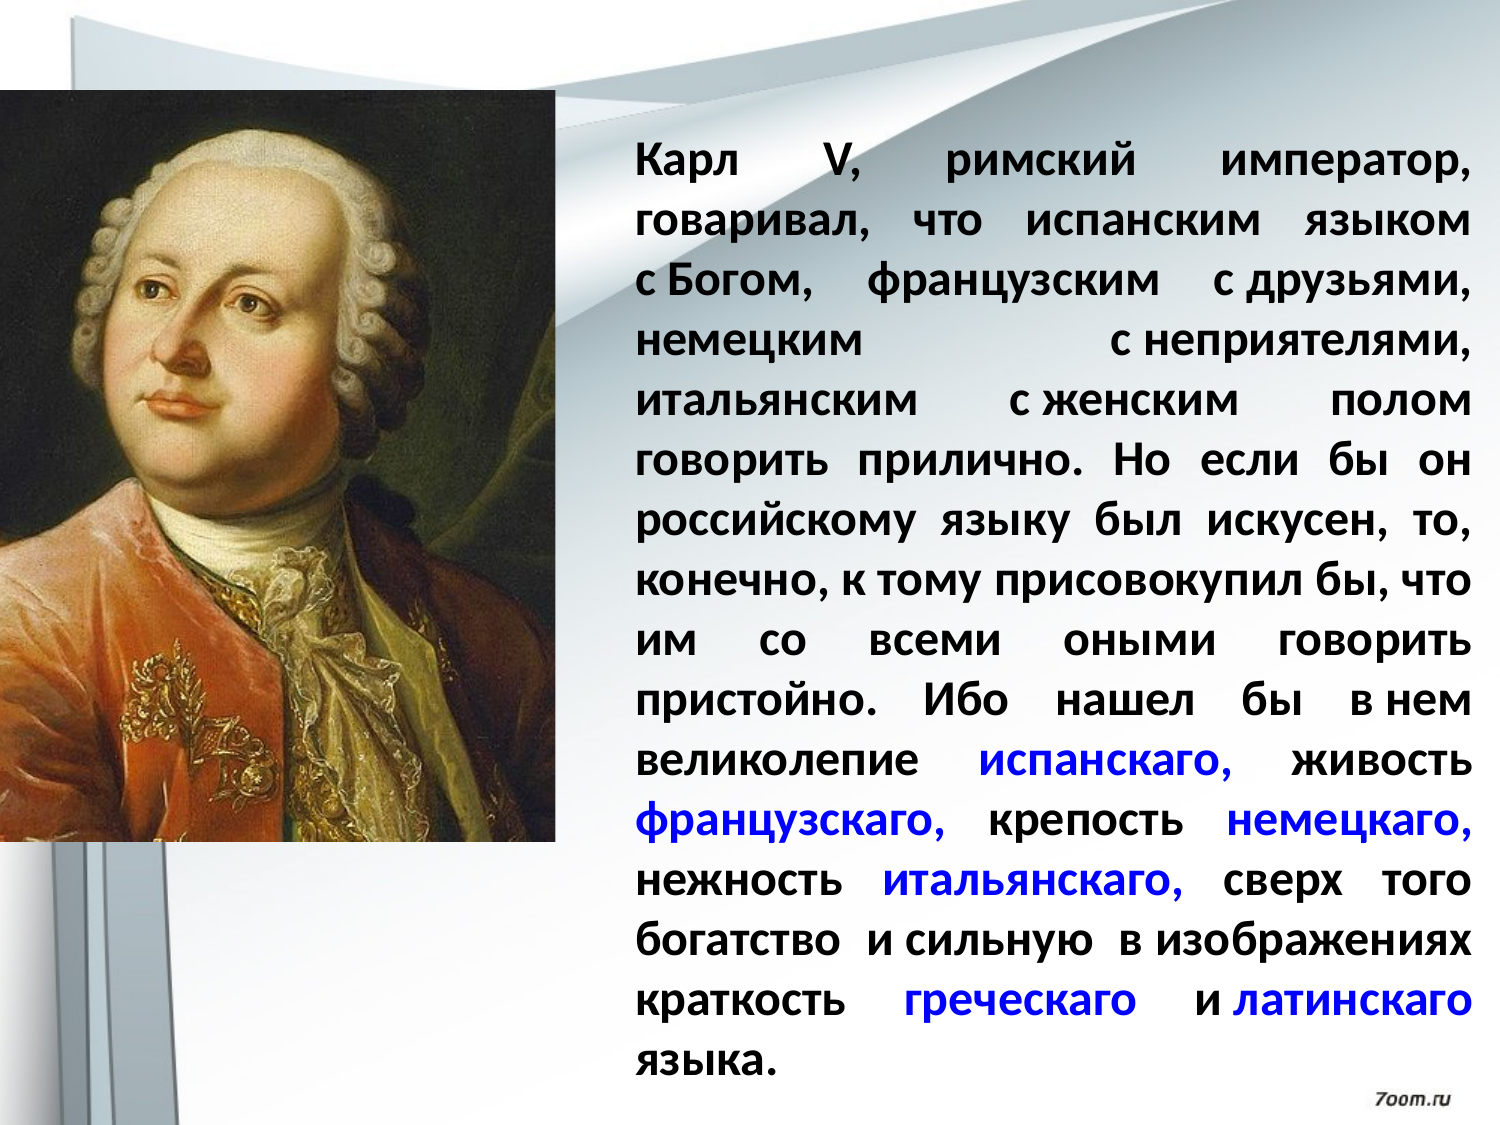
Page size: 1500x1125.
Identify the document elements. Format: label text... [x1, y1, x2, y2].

title Карл V, римский император, говаривал, что испанским языком с Богом, французским с друзьями, немецким с неприятелями, итальянским с женским полом говорить прилично. Но если бы он российскому языку был искусен, то, конечно, к тому присовокупил бы, что им со всеми оными говорить пристойно. Ибо нашел бы в нем великолепие испанскаго, живость французскаго, крепость немецкаго, нежность итальянскаго, сверх того богатство и сильную в изображениях краткость греческаго и латинскаго языка. [620, 42, 1489, 1125]
picture [0, 0, 1500, 1125]
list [0, 89, 556, 842]
